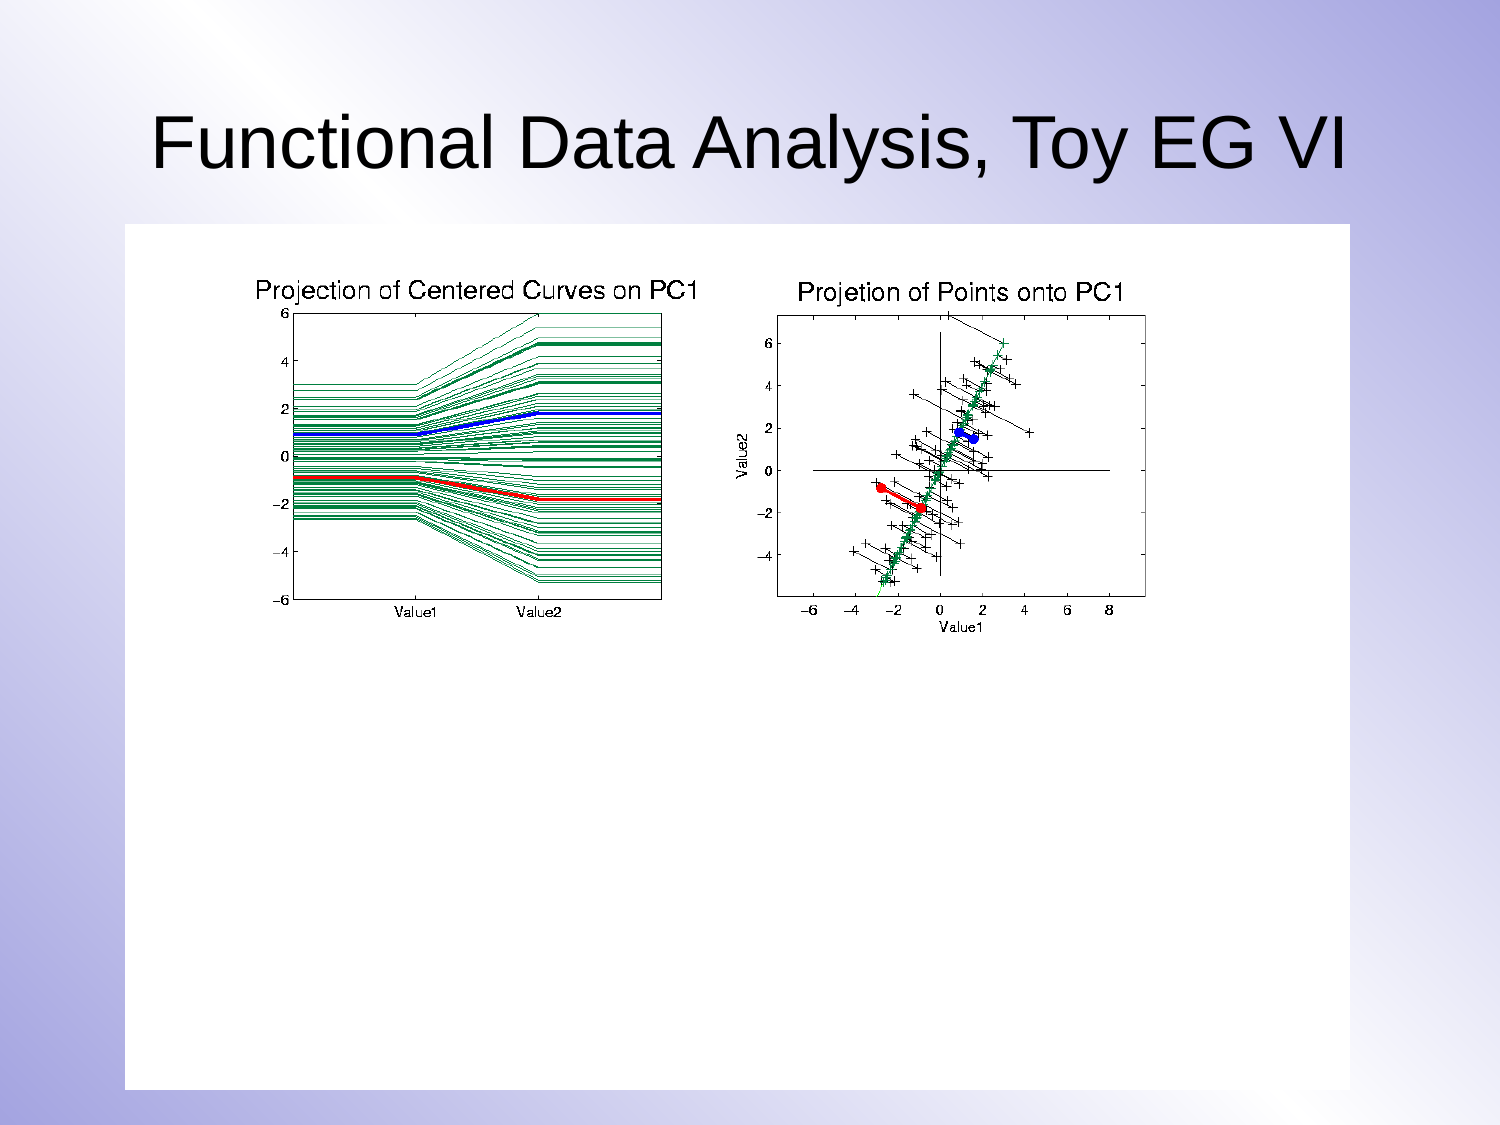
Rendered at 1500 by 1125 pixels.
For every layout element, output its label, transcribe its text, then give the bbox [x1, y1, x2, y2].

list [124, 224, 1351, 1091]
title Functional Data Analysis, Toy EG VI [75, 45, 1425, 233]
